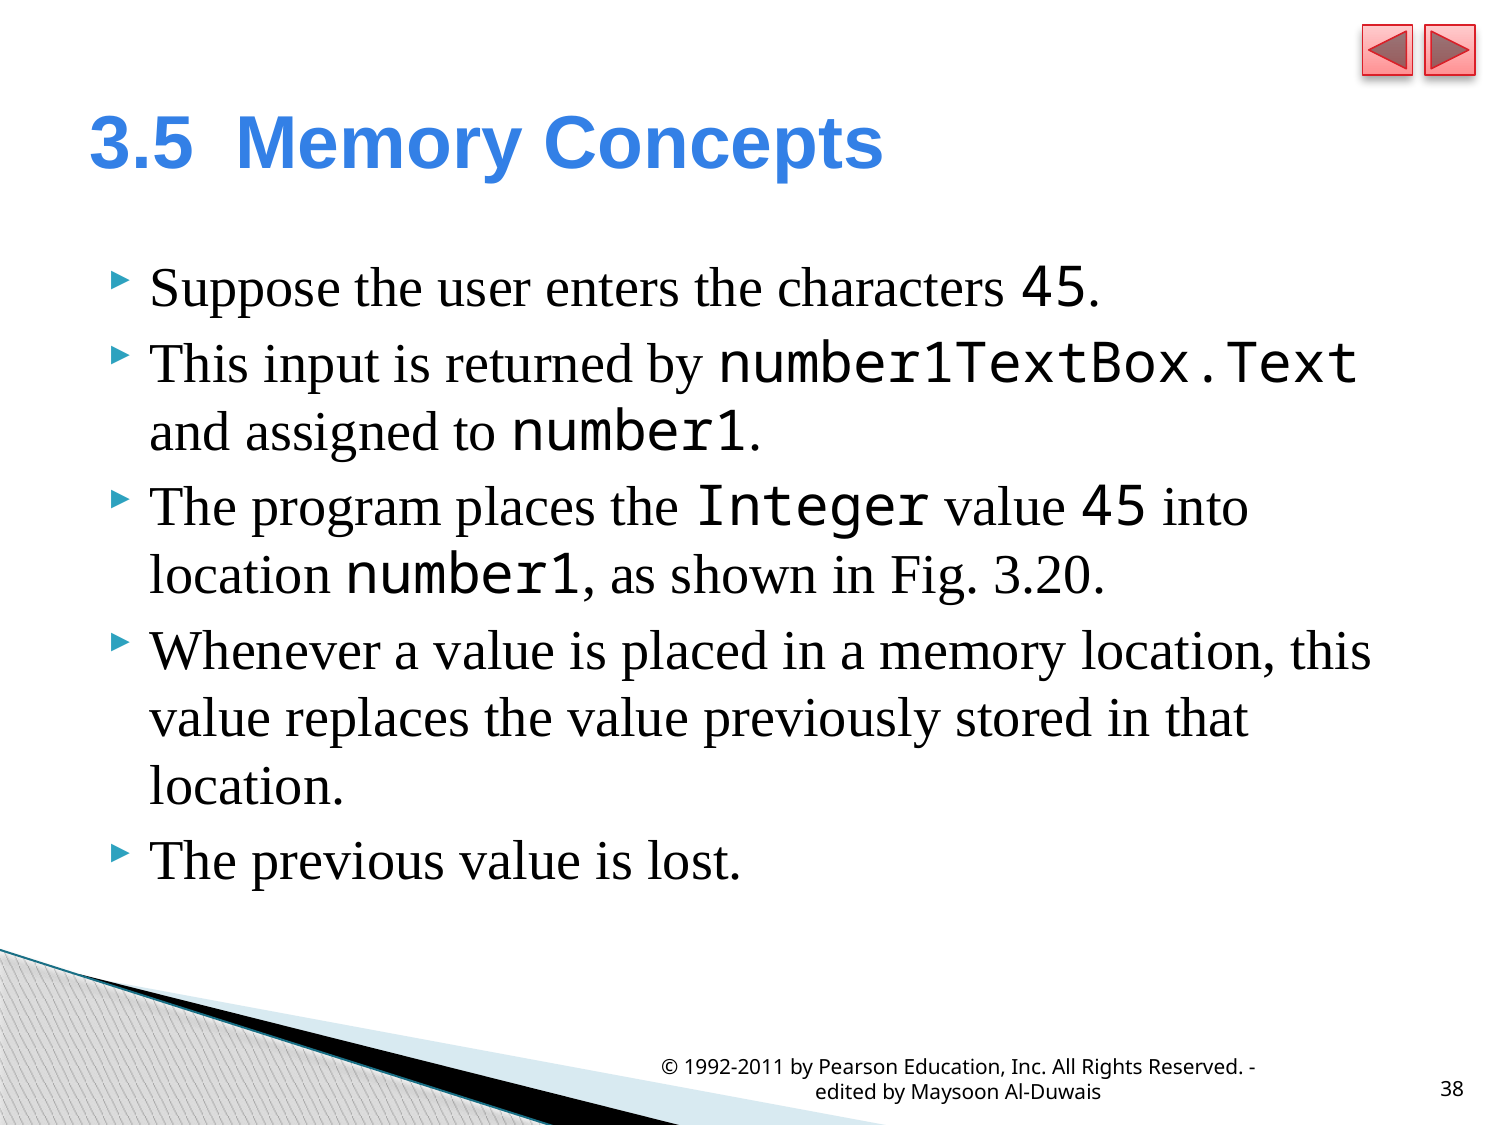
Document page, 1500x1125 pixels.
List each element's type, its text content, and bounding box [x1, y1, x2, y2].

footer © 1992-2011 by Pearson Education, Inc. All Rights Reserved. - edited by Maysoon Al-Duwais [612, 1051, 1305, 1112]
list Suppose the user enters the characters 45. This input is returned by number1TextBox.Text and assigned to number1. The program places the Integer value 45 into location number1, as shown in Fig. 3.20. Whenever a value is placed in a memory location, this value replaces the value previously stored in that location. The previous value is lost. [74, 242, 1426, 986]
slide_number 38 [1418, 1051, 1479, 1112]
title 3.5 Memory Concepts [75, 45, 1425, 233]
